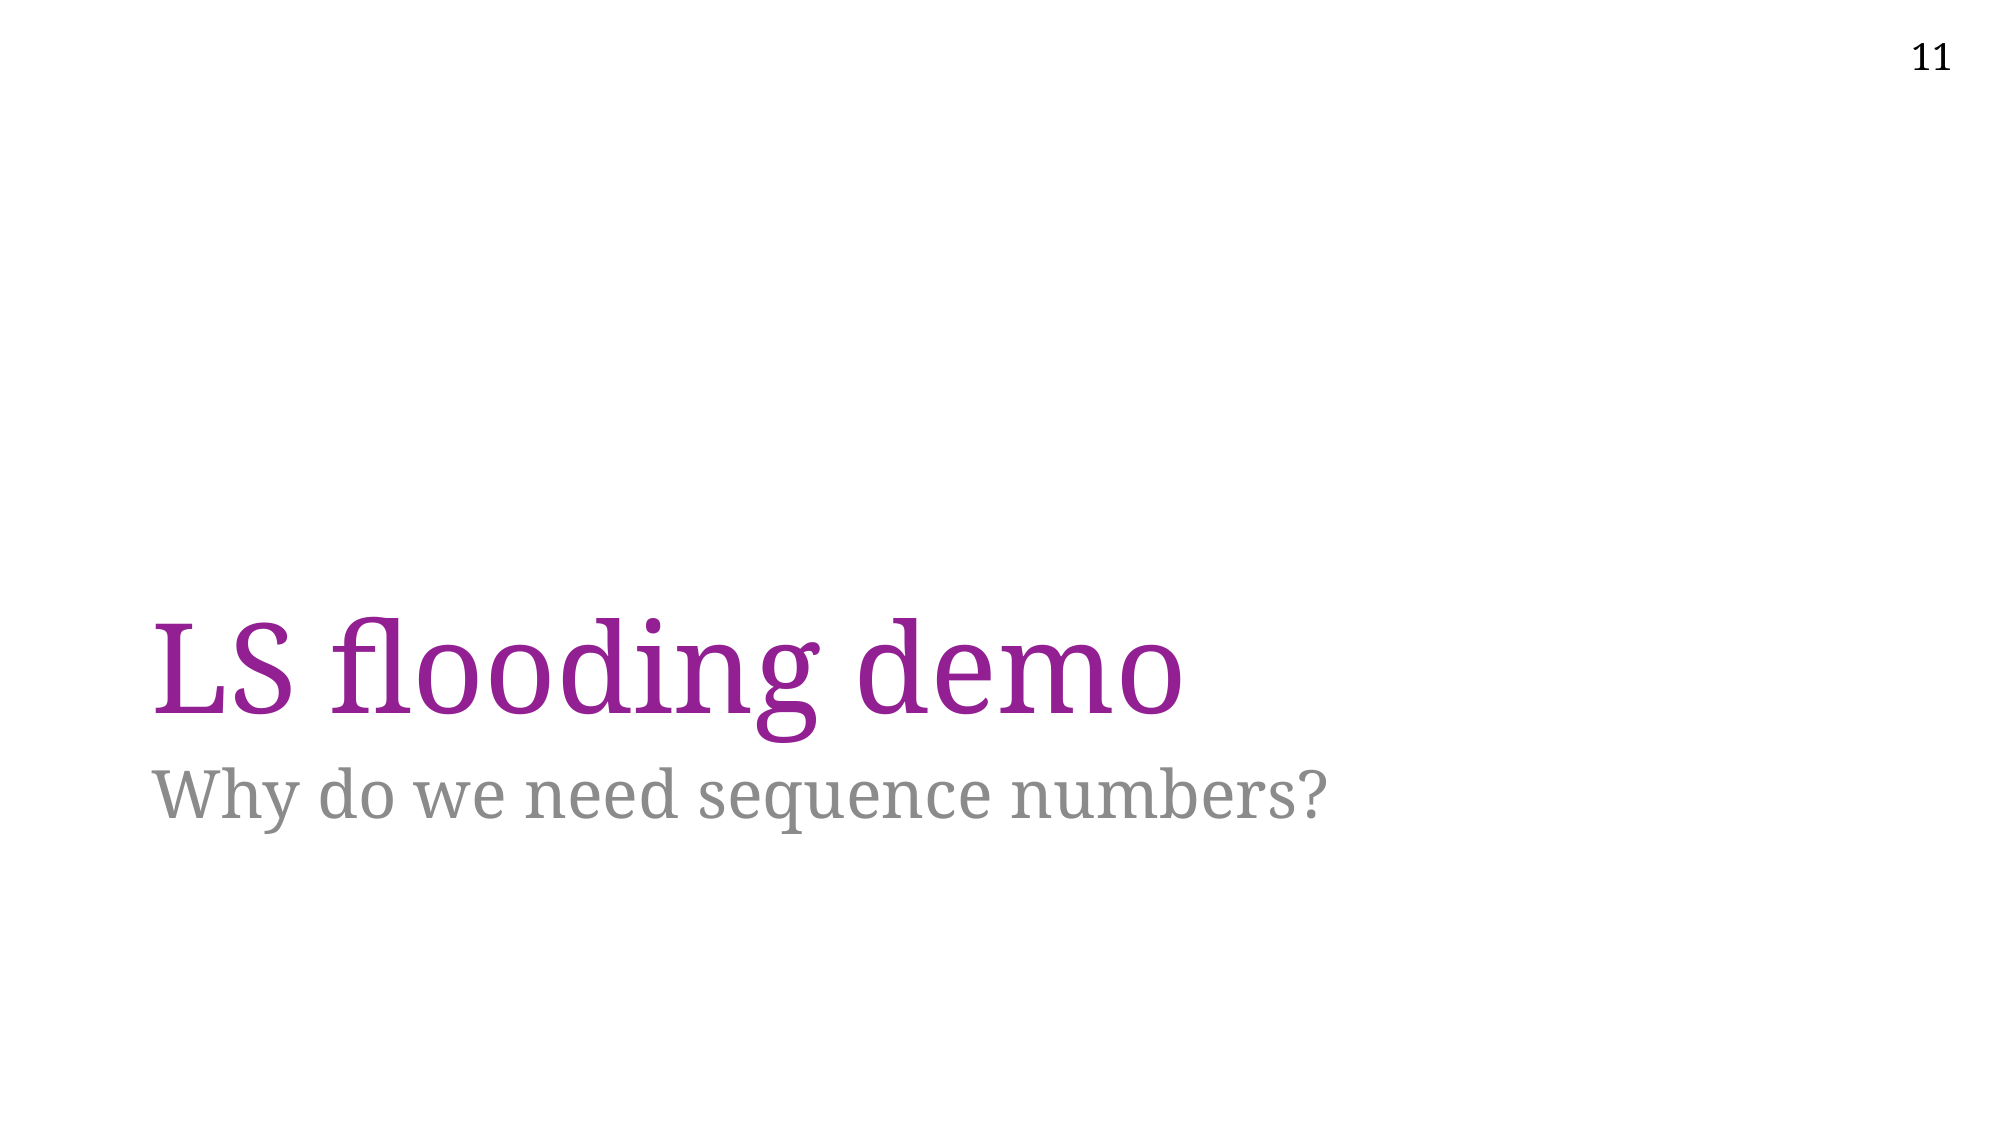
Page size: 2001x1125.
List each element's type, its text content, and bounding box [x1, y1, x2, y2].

title LS flooding demo [136, 280, 1862, 749]
list Why do we need sequence numbers? [136, 752, 1862, 999]
